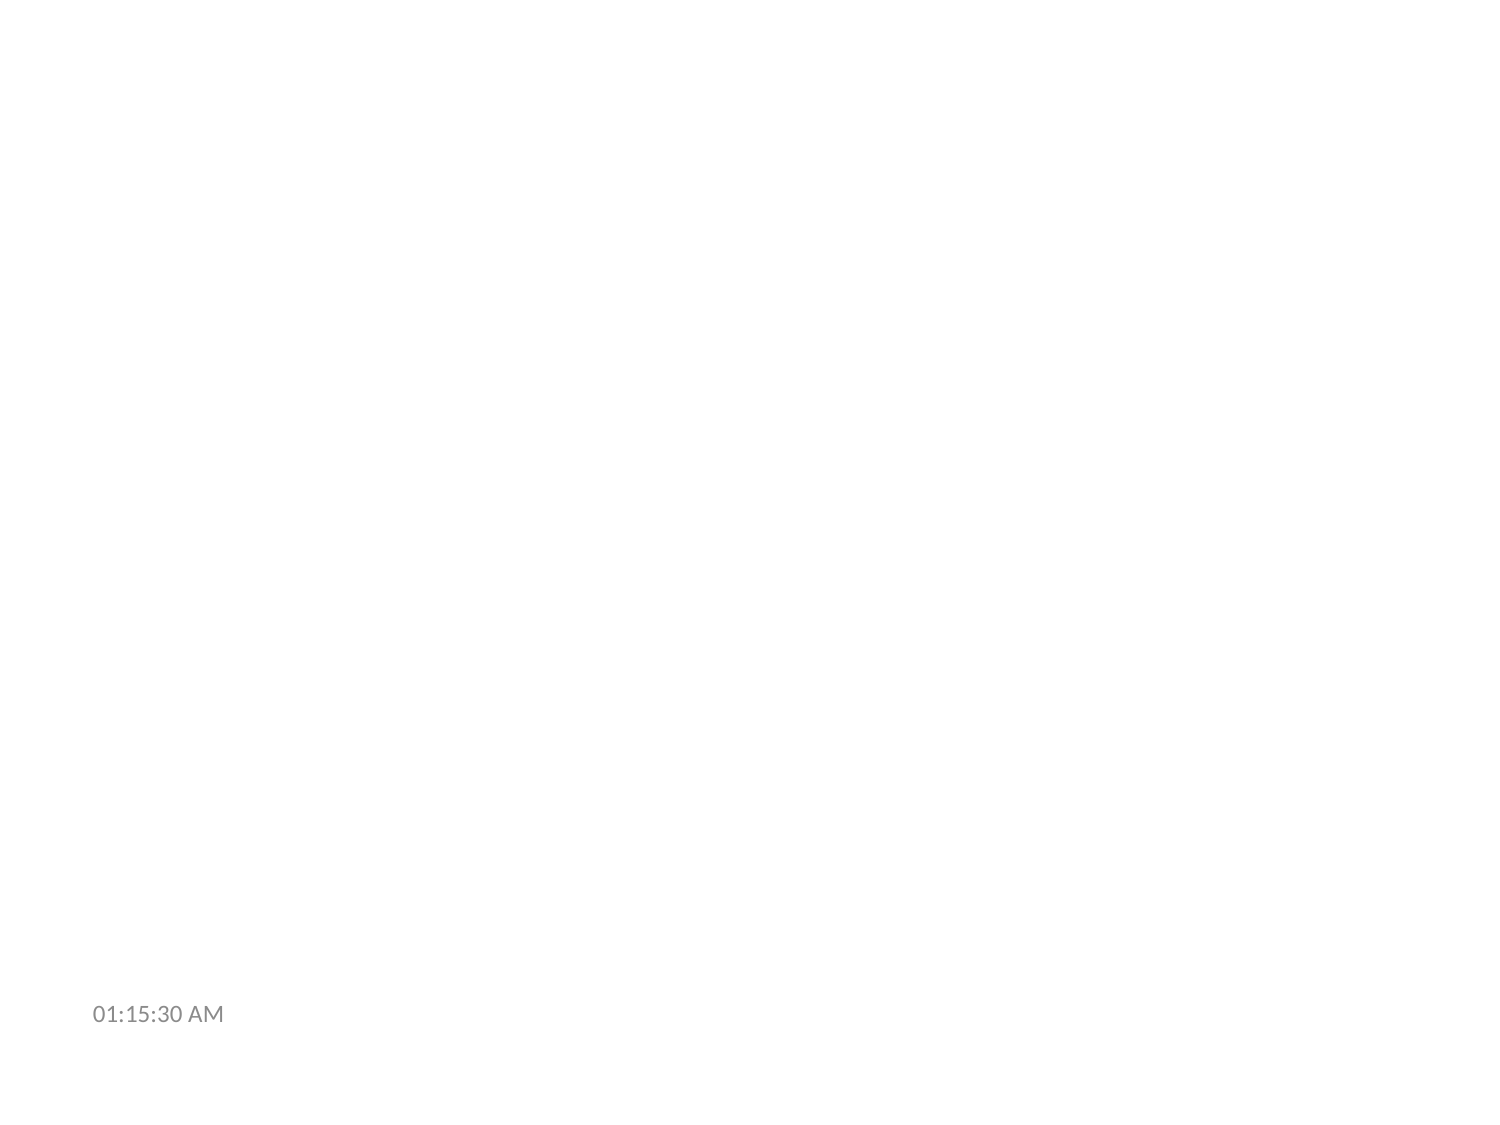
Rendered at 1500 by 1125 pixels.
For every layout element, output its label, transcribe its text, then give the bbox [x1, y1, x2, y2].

text_box 3:35:09 PM [77, 982, 428, 1043]
